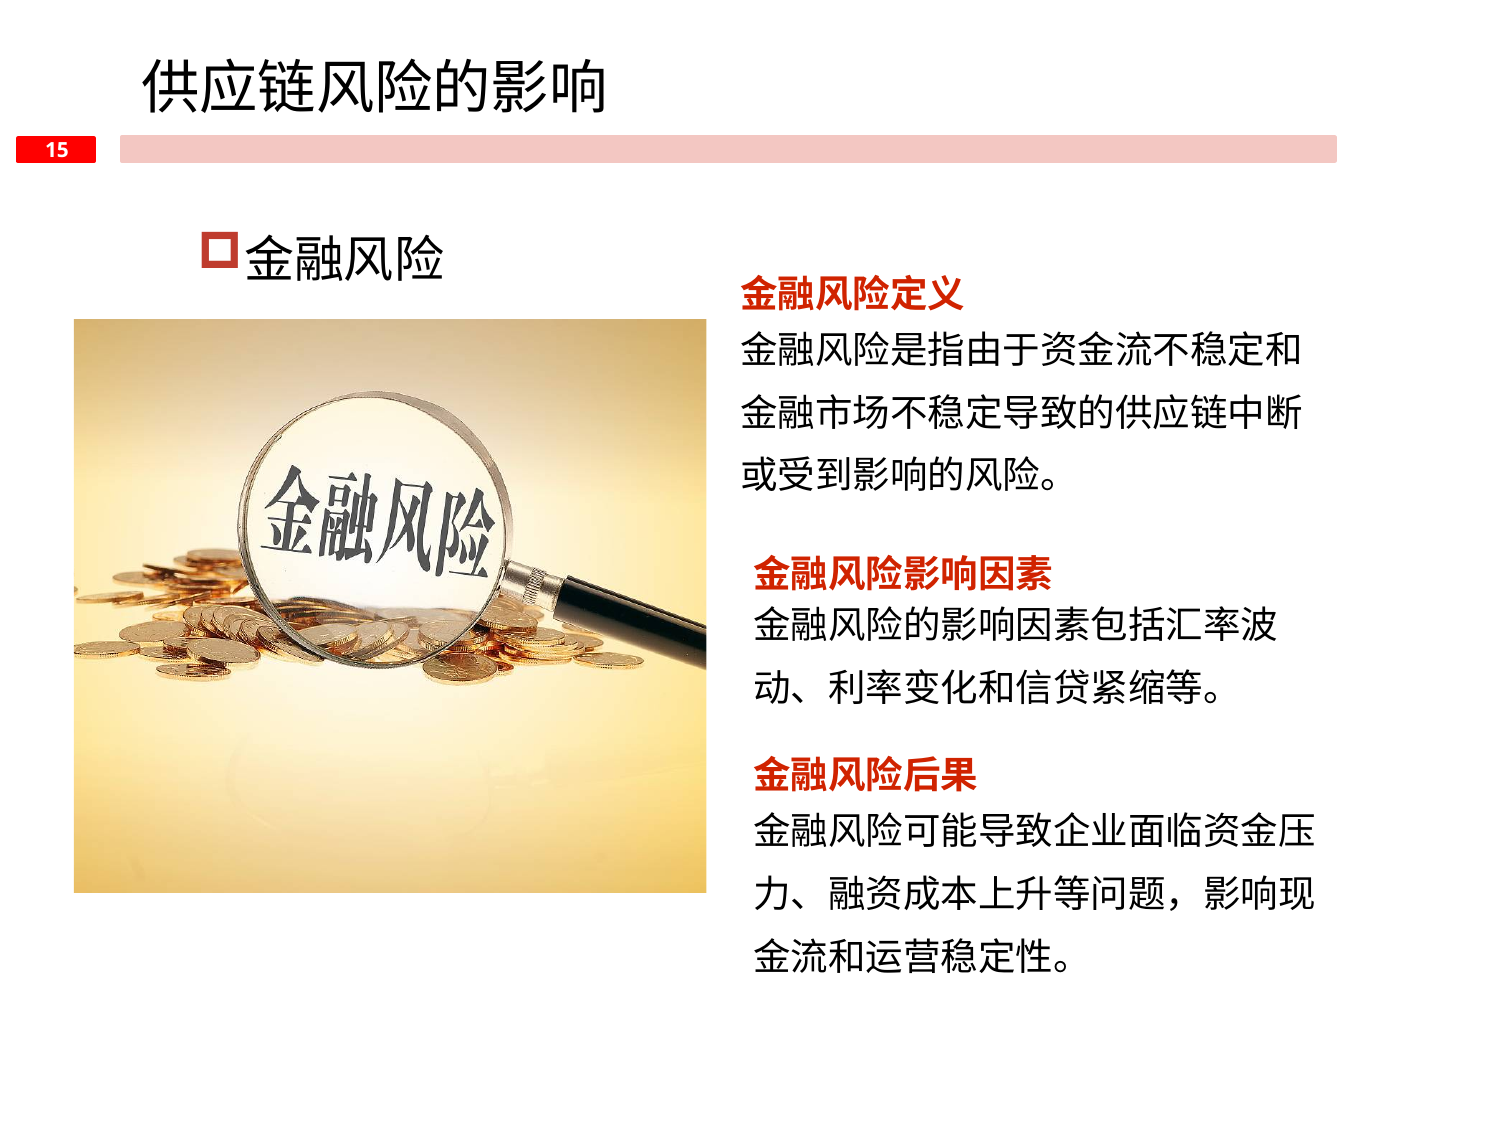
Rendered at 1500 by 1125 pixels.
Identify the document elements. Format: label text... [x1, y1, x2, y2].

picture [73, 319, 707, 893]
text_box 金融风险的影响因素包括汇率波动、利率变化和信贷紧缩等。 [739, 602, 1363, 685]
text_box 金融风险可能导致企业面临资金压力、融资成本上升等问题，影响现金流和运营稳定性。 [739, 803, 1363, 893]
text_box 金融风险定义 [726, 265, 1350, 322]
text_box [17, 129, 97, 189]
text_box 金融风险是指由于资金流不稳定和金融市场不稳定导致的供应链中断或受到影响的风险。 [726, 322, 1350, 412]
text_box 供应链风险的影响 [126, 42, 623, 128]
text_box 金融风险影响因素 [739, 548, 1363, 602]
text_box 金融风险后果 [739, 750, 1363, 803]
text_box 金融风险 [182, 219, 1168, 314]
